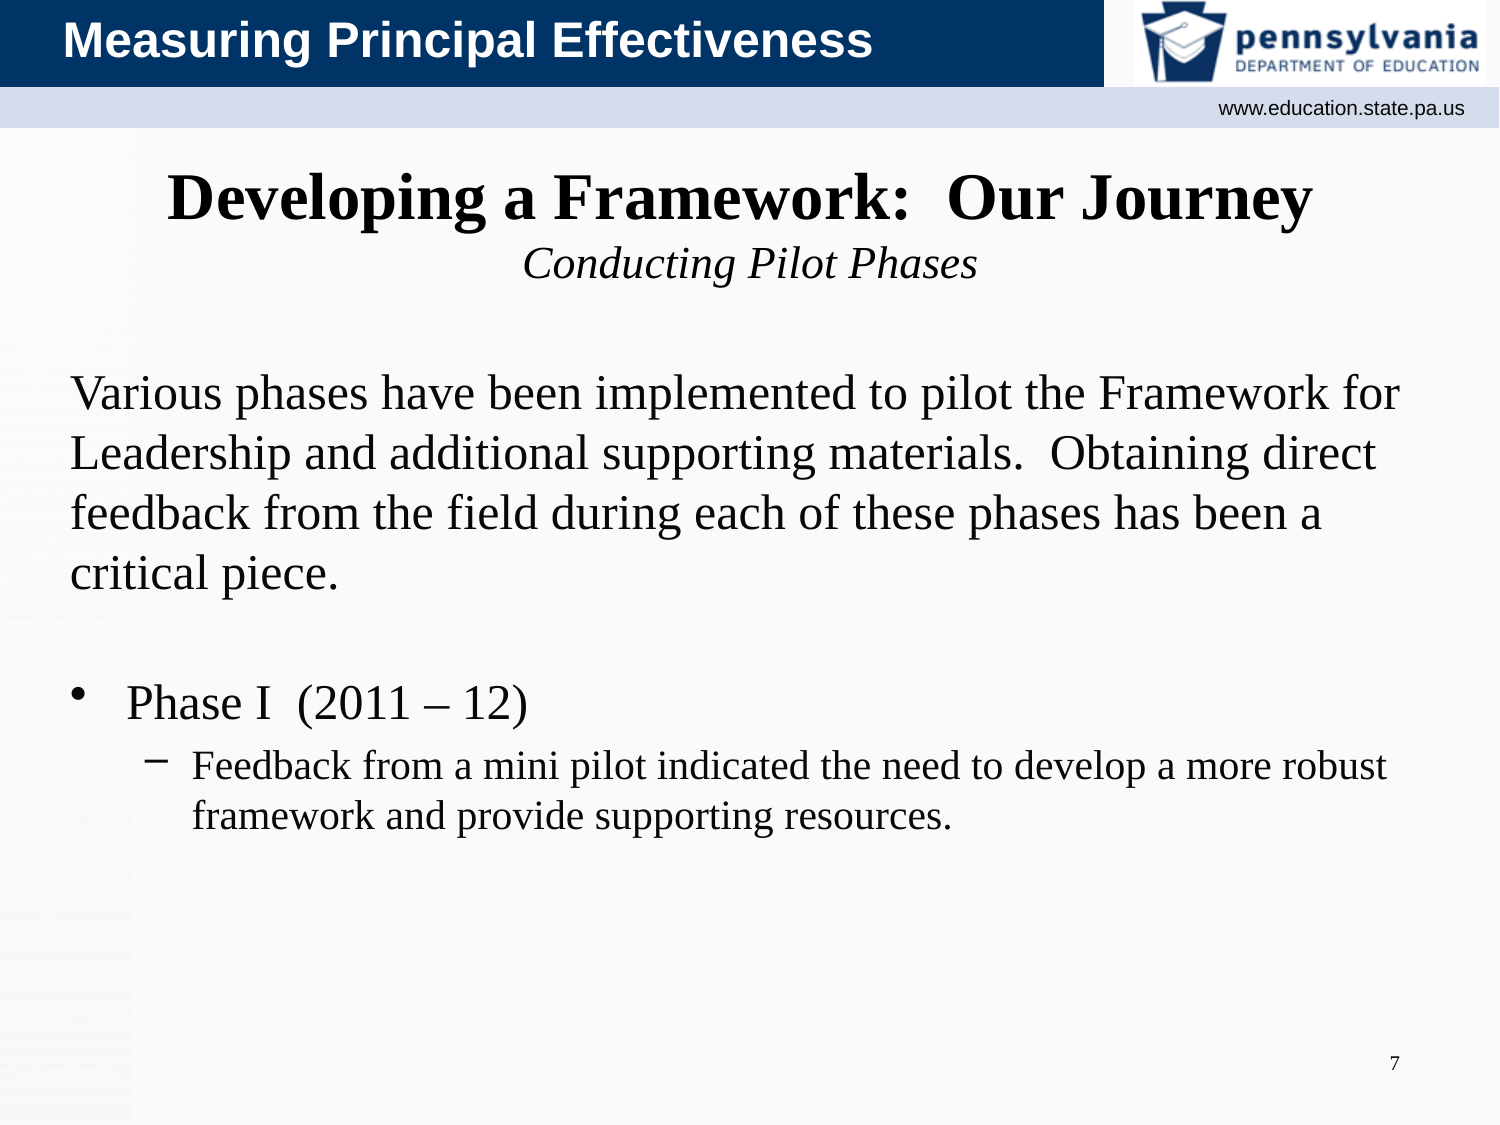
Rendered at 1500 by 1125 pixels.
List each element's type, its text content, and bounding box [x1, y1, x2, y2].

list Various phases have been implemented to pilot the Framework for Leadership and additional supporting materials. Obtaining direct feedback from the field during each of these phases has been a critical piece. Phase I (2011 – 12) Feedback from a mini pilot indicated the need to develop a more robust framework and provide supporting resources. [54, 351, 1471, 952]
text_box 7 [1374, 1042, 1444, 1103]
title Developing a Framework: Our Journey Conducting Pilot Phases [26, 145, 1475, 345]
picture [0, 0, 1500, 1125]
